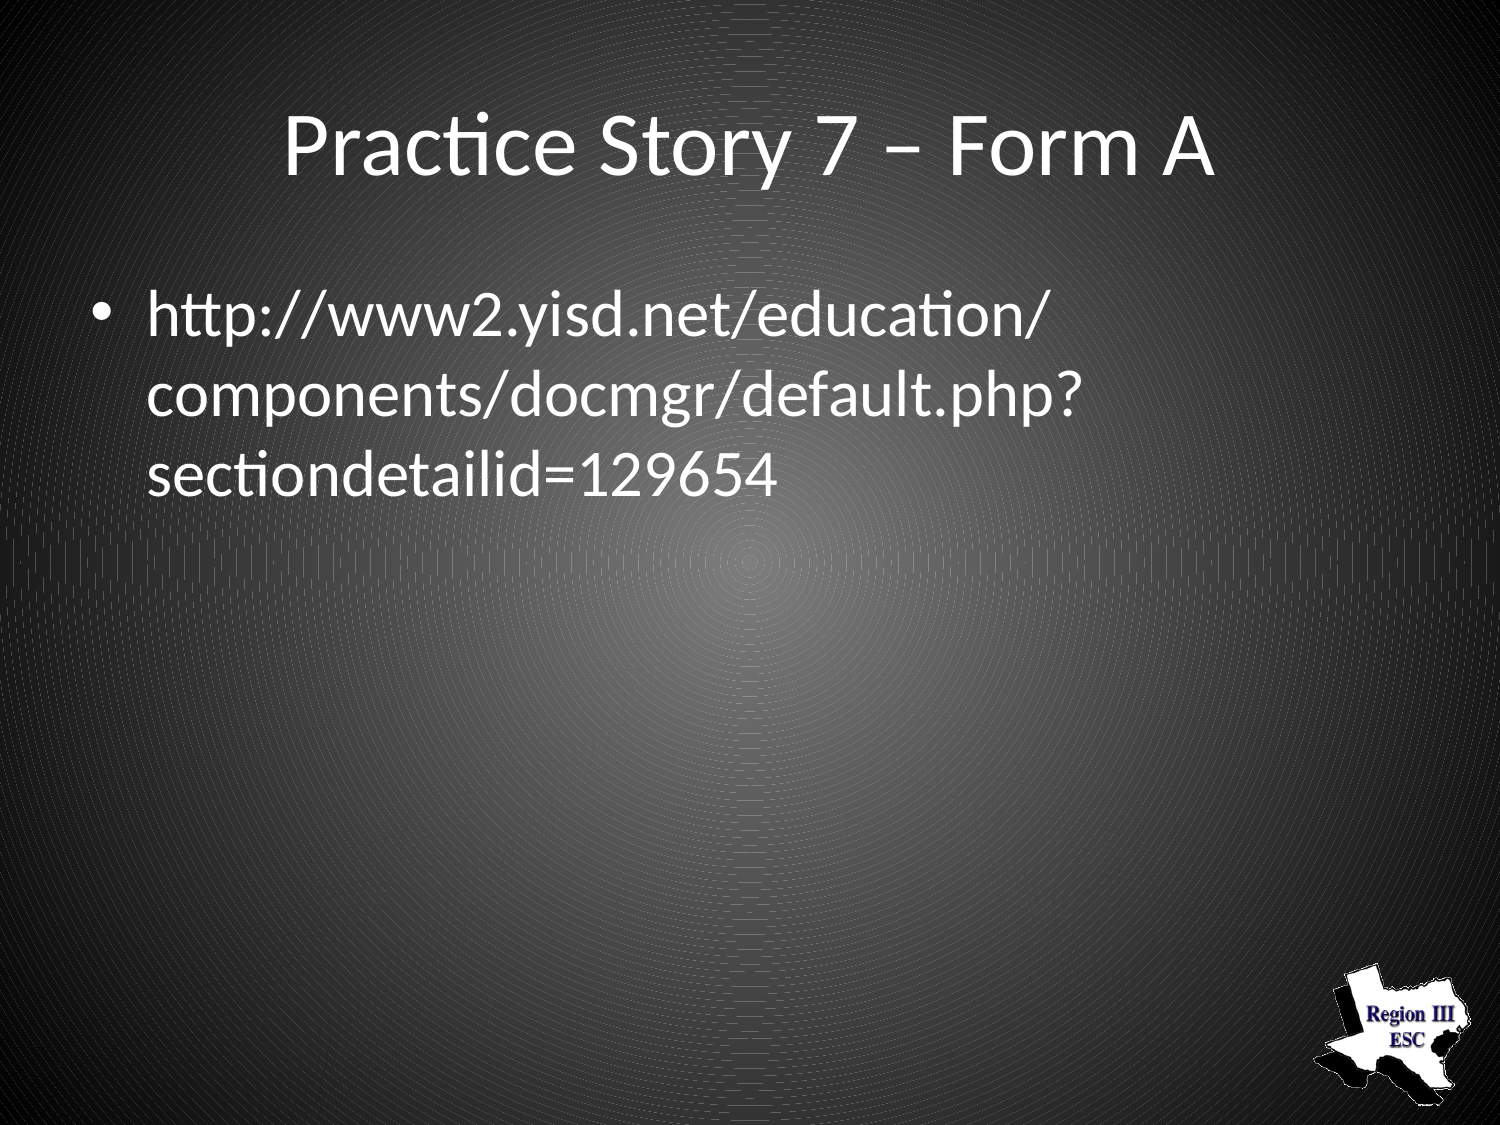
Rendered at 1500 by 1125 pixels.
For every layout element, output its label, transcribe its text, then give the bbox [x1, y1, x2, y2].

title Practice Story 7 – Form A [75, 45, 1425, 233]
list http://www2.yisd.net/education/components/docmgr/default.php?sectiondetailid=129654 [75, 262, 1425, 1005]
footer [512, 1042, 988, 1103]
picture [1312, 962, 1472, 1108]
